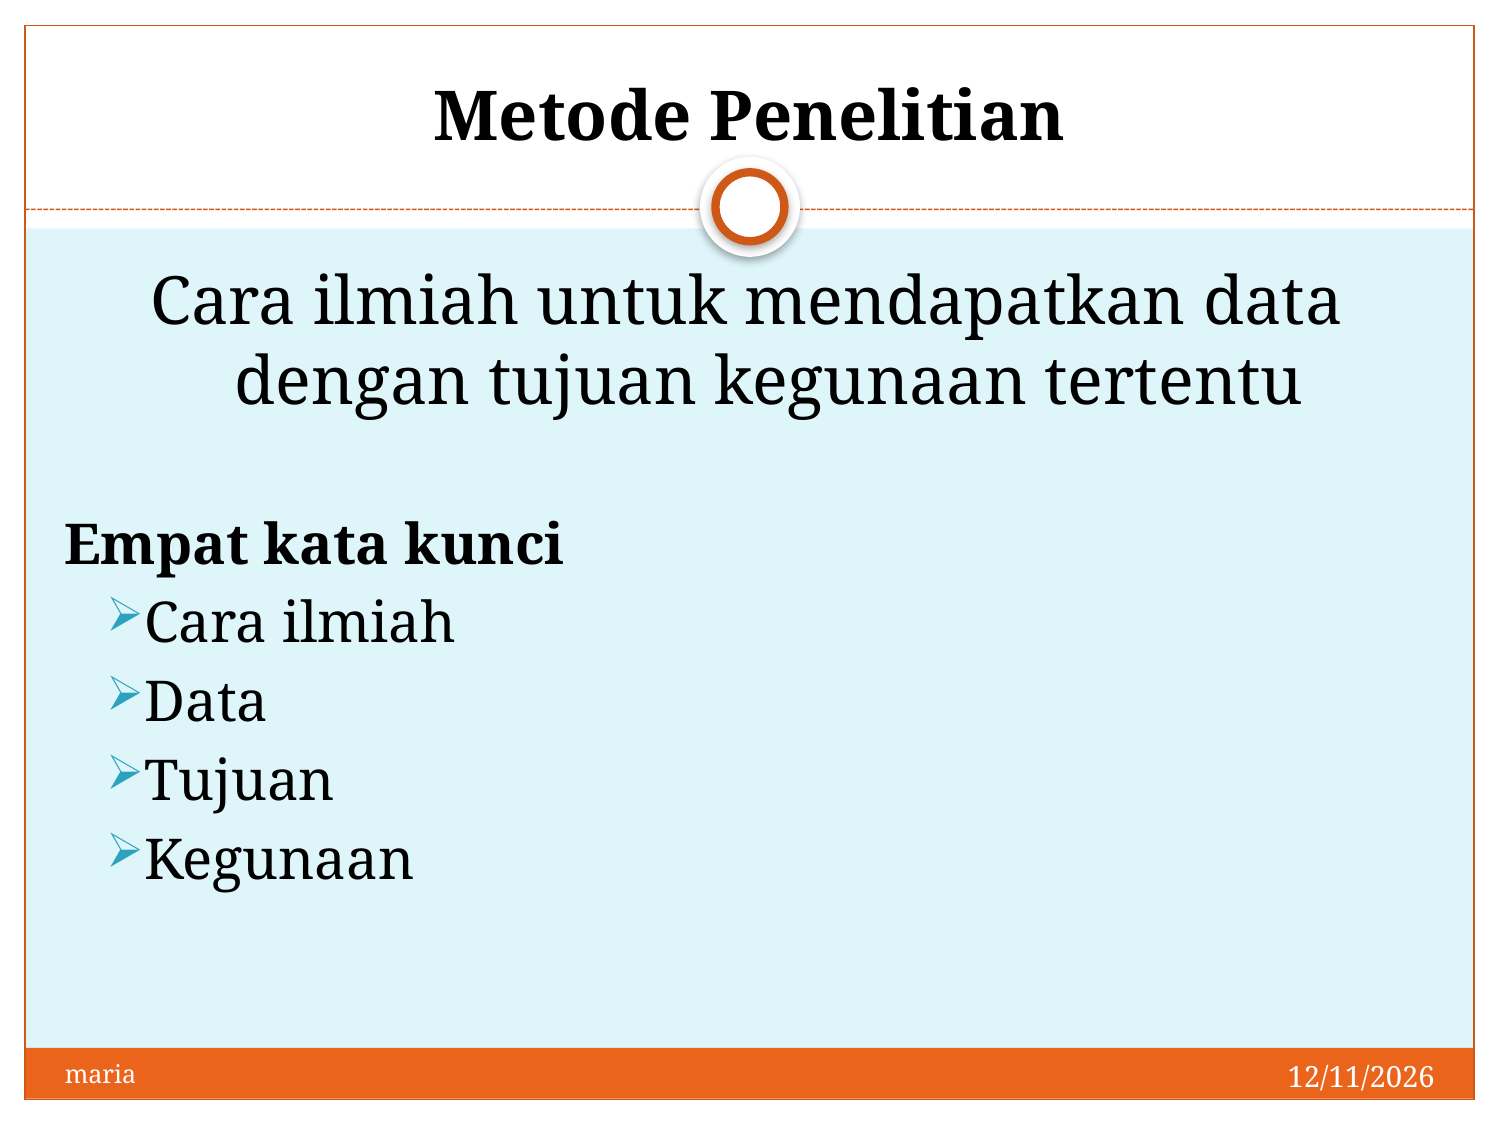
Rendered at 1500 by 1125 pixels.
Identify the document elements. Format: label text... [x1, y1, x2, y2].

list Cara ilmiah untuk mendapatkan data dengan tujuan kegunaan tertentu Empat kata kunci Cara ilmiah Data Tujuan Kegunaan [49, 250, 1445, 1001]
footer maria [50, 1051, 638, 1112]
title Metode Penelitian [49, 37, 1450, 162]
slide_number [950, 1050, 1450, 1111]
